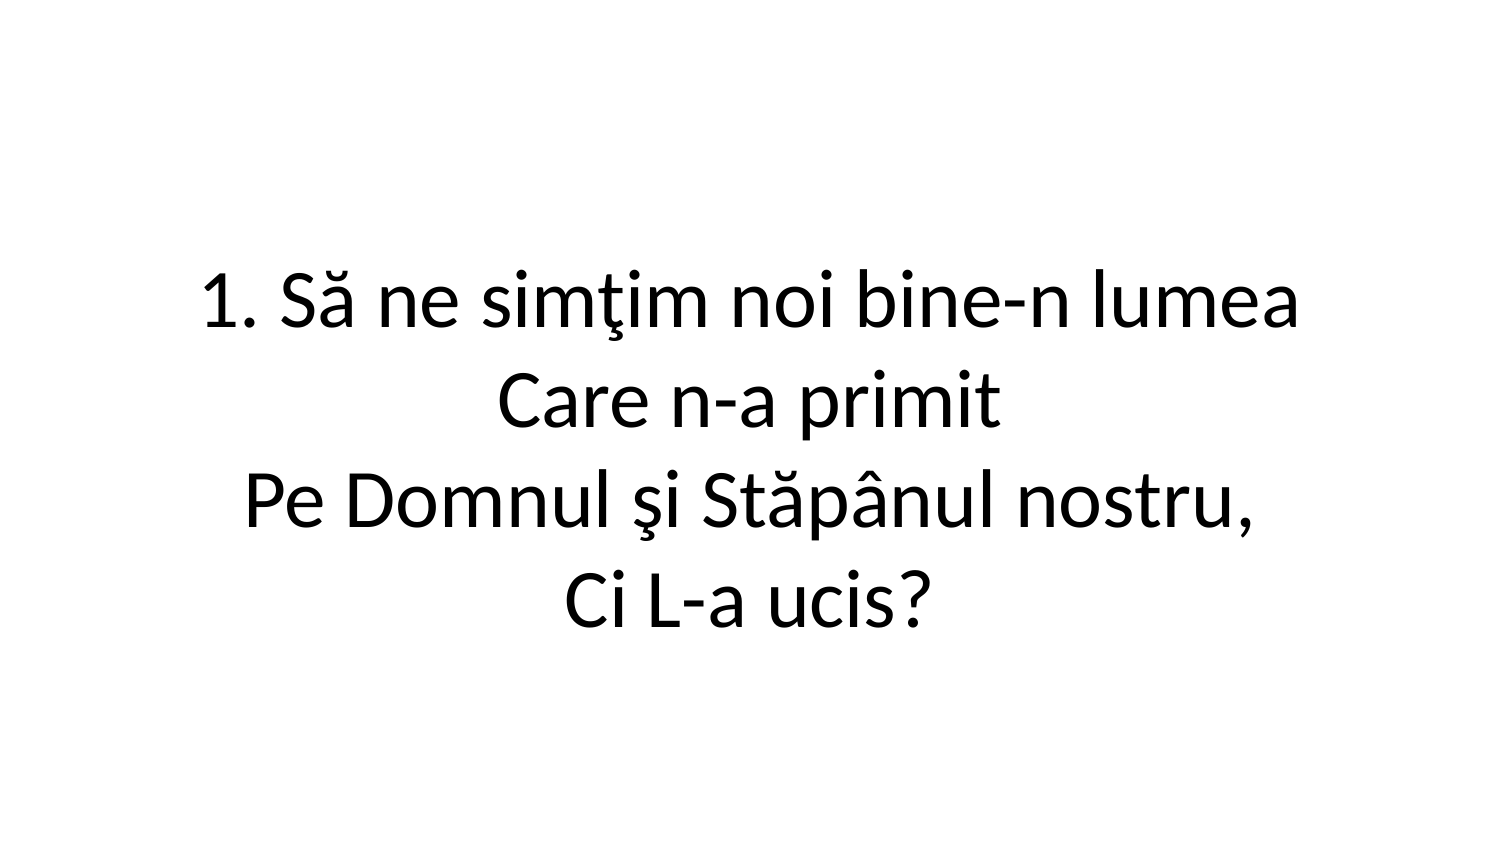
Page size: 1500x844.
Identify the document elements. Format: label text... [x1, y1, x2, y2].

text_box 1. Să ne simţim noi bine-n lumea Care n-a primit Pe Domnul şi Stăpânul nostru, Ci L-a ucis? [182, 192, 1318, 652]
